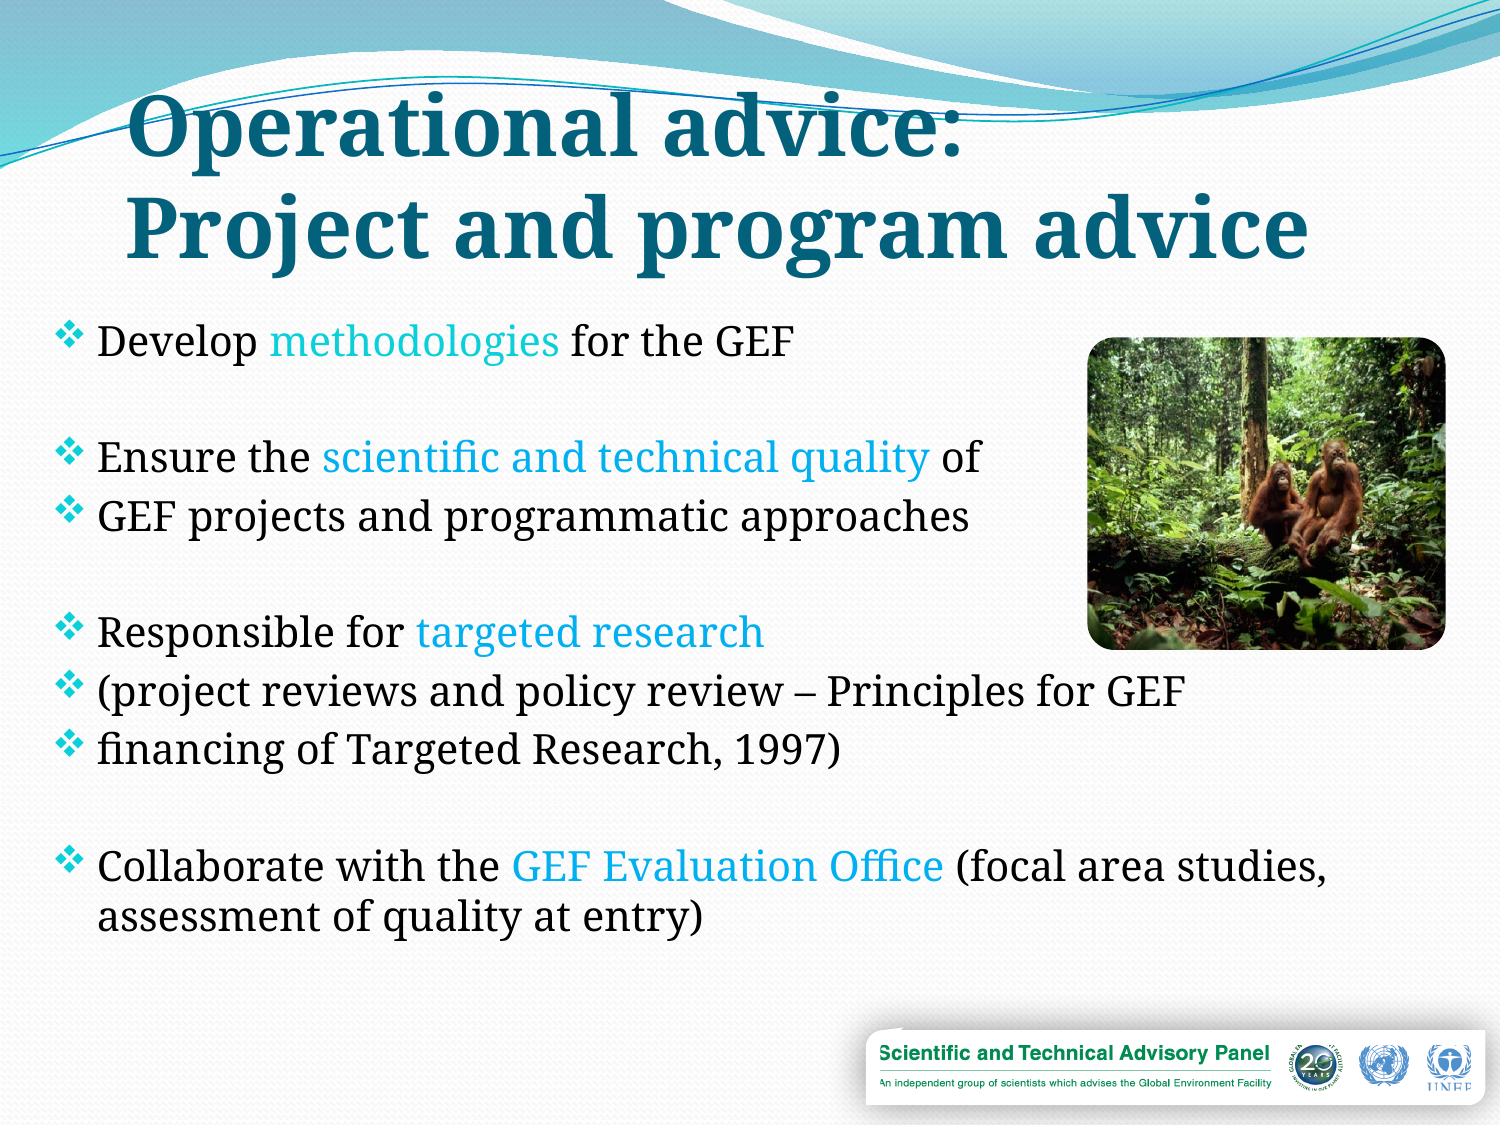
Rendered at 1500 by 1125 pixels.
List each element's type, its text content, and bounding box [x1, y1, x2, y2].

list Develop methodologies for the GEF Ensure the scientific and technical quality of GEF projects and programmatic approaches Responsible for targeted research (project reviews and policy review – Principles for GEF financing of Targeted Research, 1997) Collaborate with the GEF Evaluation Office (focal area studies, assessment of quality at entry) [37, 307, 1475, 1068]
picture [1087, 337, 1446, 651]
title Operational advice: Project and program advice [125, 62, 1325, 275]
picture [872, 1037, 1479, 1099]
